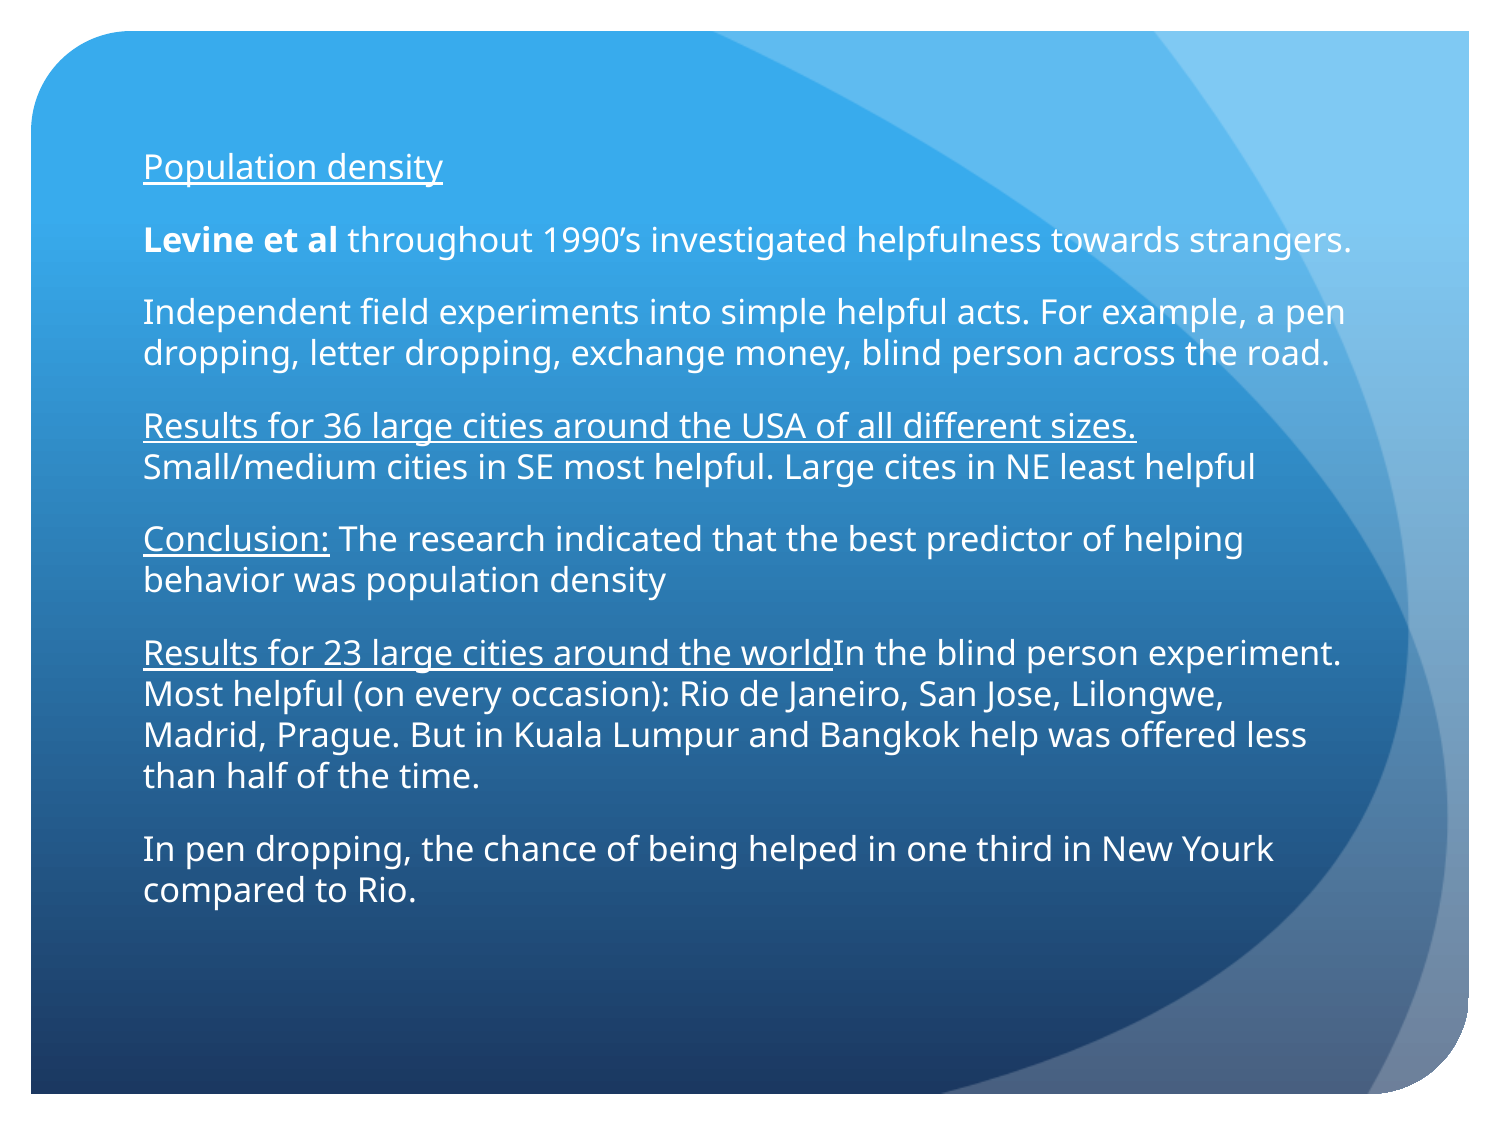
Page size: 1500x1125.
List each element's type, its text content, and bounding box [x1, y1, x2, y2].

picture [24, 30, 1473, 1094]
list Population density Levine et al throughout 1990’s investigated helpfulness towards strangers. Independent field experiments into simple helpful acts. For example, a pen dropping, letter dropping, exchange money, blind person across the road. Results for 36 large cities around the USA of all different sizes. Small/medium cities in SE most helpful. Large cites in NE least helpful Conclusion: The research indicated that the best predictor of helping behavior was population density Results for 23 large cities around the worldIn the blind person experiment. Most helpful (on every occasion): Rio de Janeiro, San Jose, Lilongwe, Madrid, Prague. But in Kuala Lumpur and Bangkok help was offered less than half of the time. In pen dropping, the chance of being helped in one third in New Yourk compared to Rio. [127, 138, 1372, 991]
